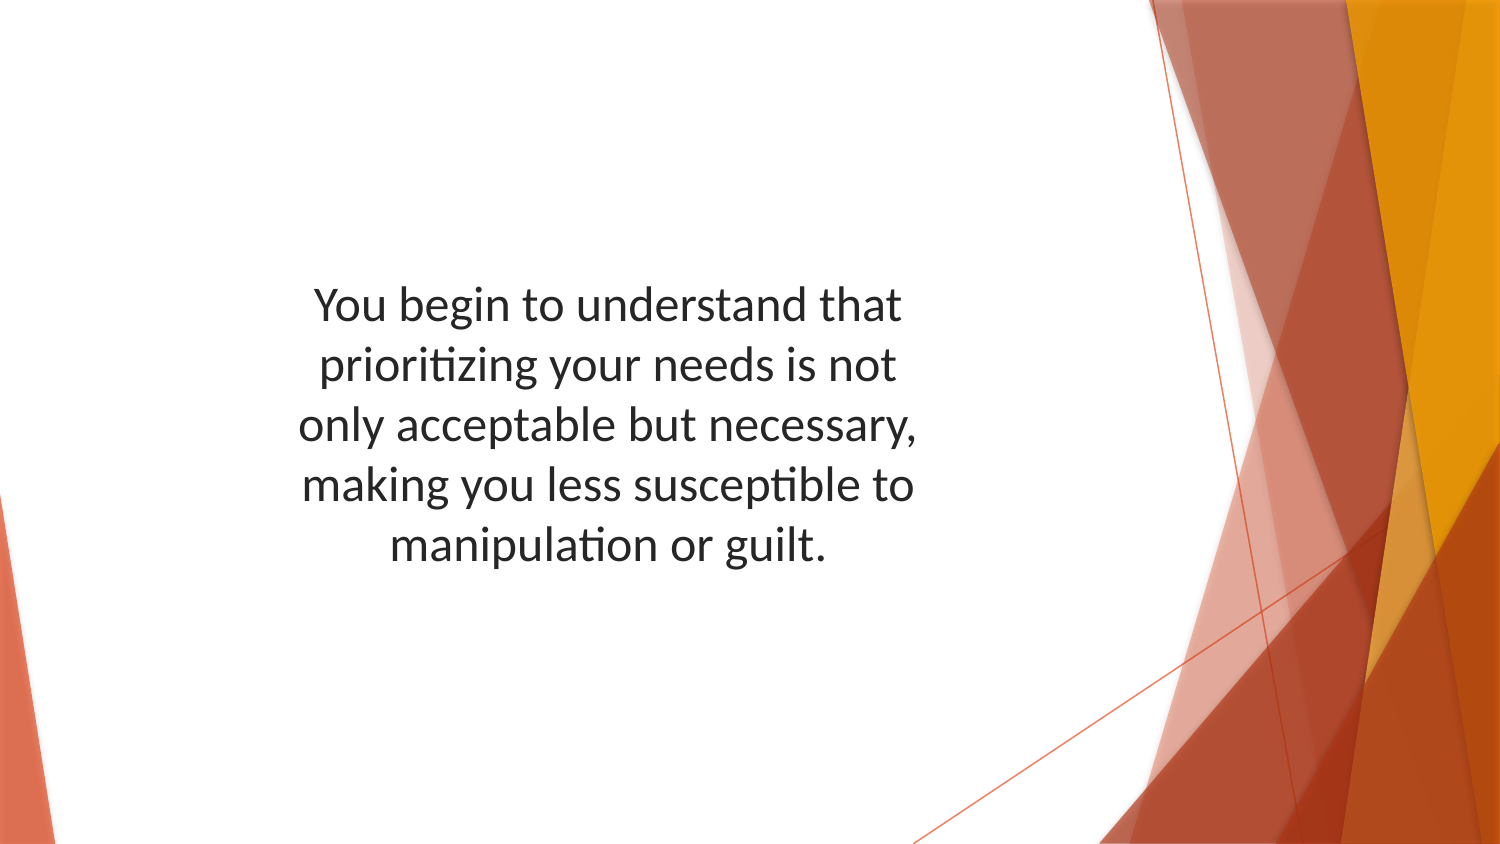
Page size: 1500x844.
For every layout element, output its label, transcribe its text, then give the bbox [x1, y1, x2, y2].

list You begin to understand that prioritizing your needs is not only acceptable but necessary, making you less susceptible to manipulation or guilt. [265, 114, 951, 729]
